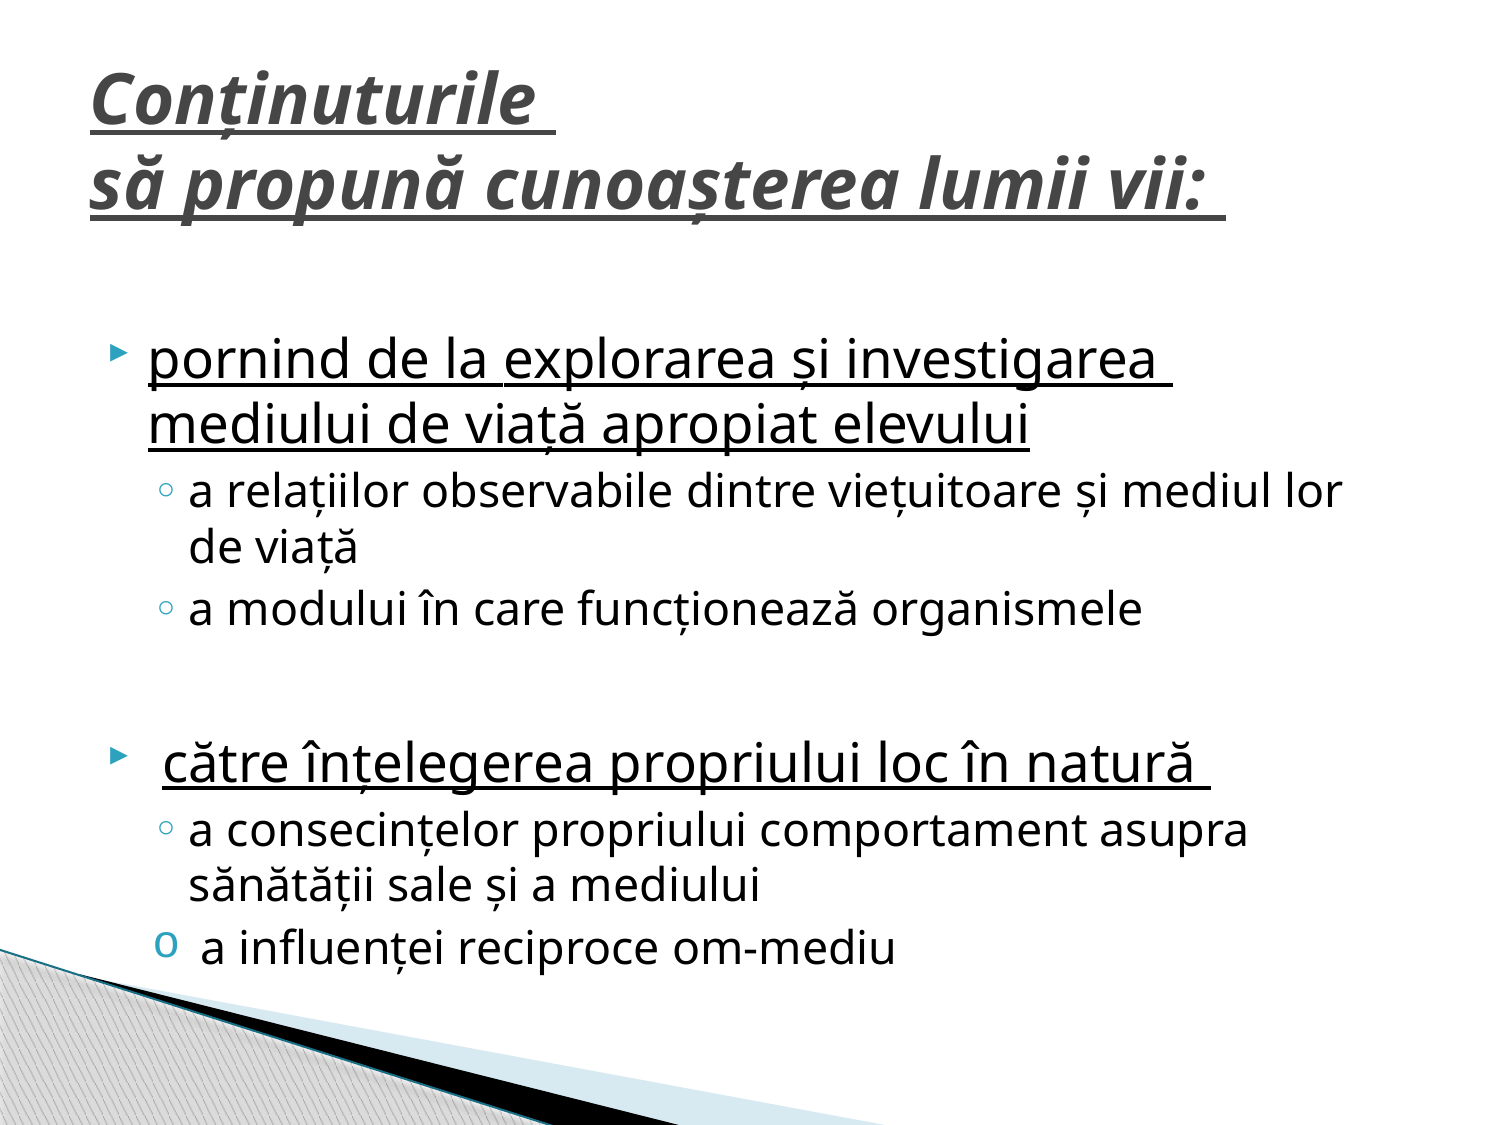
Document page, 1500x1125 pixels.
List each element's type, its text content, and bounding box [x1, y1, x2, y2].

title Conținuturile să propună cunoaşterea lumii vii: [75, 45, 1425, 233]
list pornind de la explorarea şi investigarea mediului de viață apropiat elevului a relațiilor observabile dintre viețuitoare și mediul lor de viață a modului în care funcționează organismele către înțelegerea propriului loc în natură a consecințelor propriului comportament asupra sănătății sale și a mediului a influenței reciproce om-mediu [75, 243, 1425, 986]
